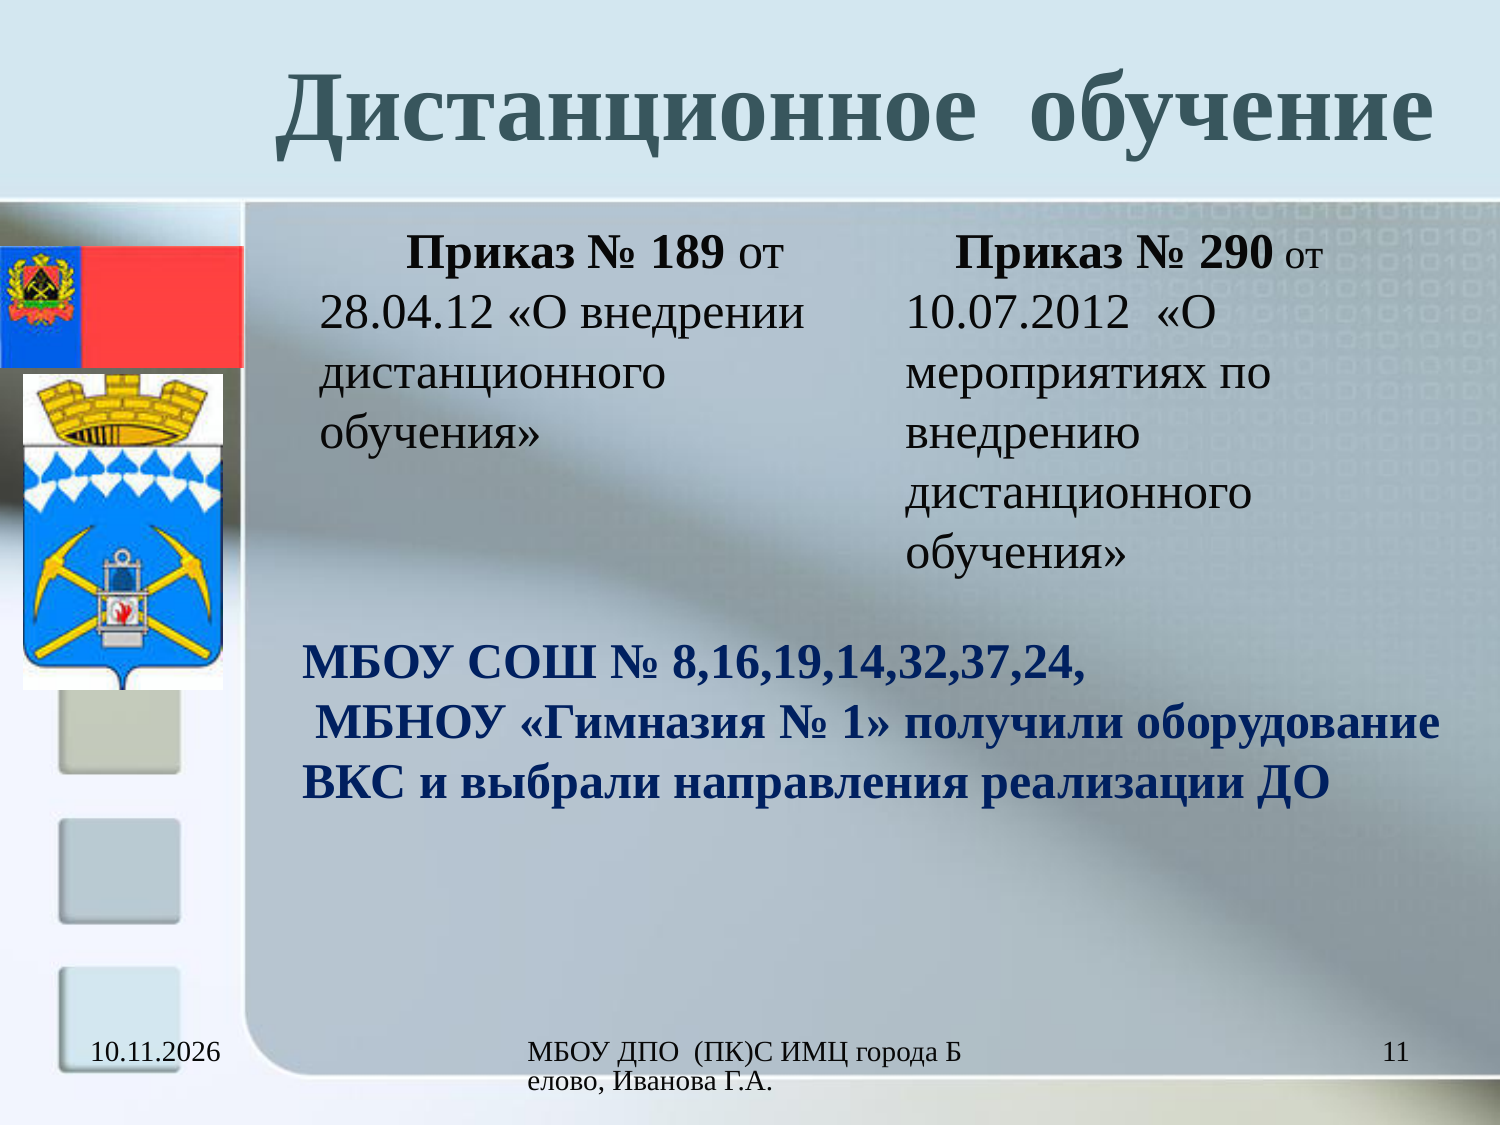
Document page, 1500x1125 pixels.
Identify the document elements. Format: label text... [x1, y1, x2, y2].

text_box Приказ № 290 от 10.07.2012 «О мероприятиях по внедрению дистанционного обучения» [890, 210, 1430, 621]
slide_number 11 [1074, 1024, 1426, 1103]
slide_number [74, 1024, 426, 1103]
text_box МБОУ СОШ № 8,16,19,14,32,37,24, МБНОУ «Гимназия № 1» получили оборудование ВКС и выбрали направления реализации ДО [287, 621, 1456, 816]
text_box Приказ № 189 от 28.04.12 «О внедрении дистанционного обучения» [304, 210, 856, 621]
picture [0, 0, 1500, 1125]
footer МБОУ ДПО (ПК)С ИМЦ города Белово, Иванова Г.А. [512, 1024, 988, 1103]
title Дистанционное обучение [249, 12, 1462, 188]
